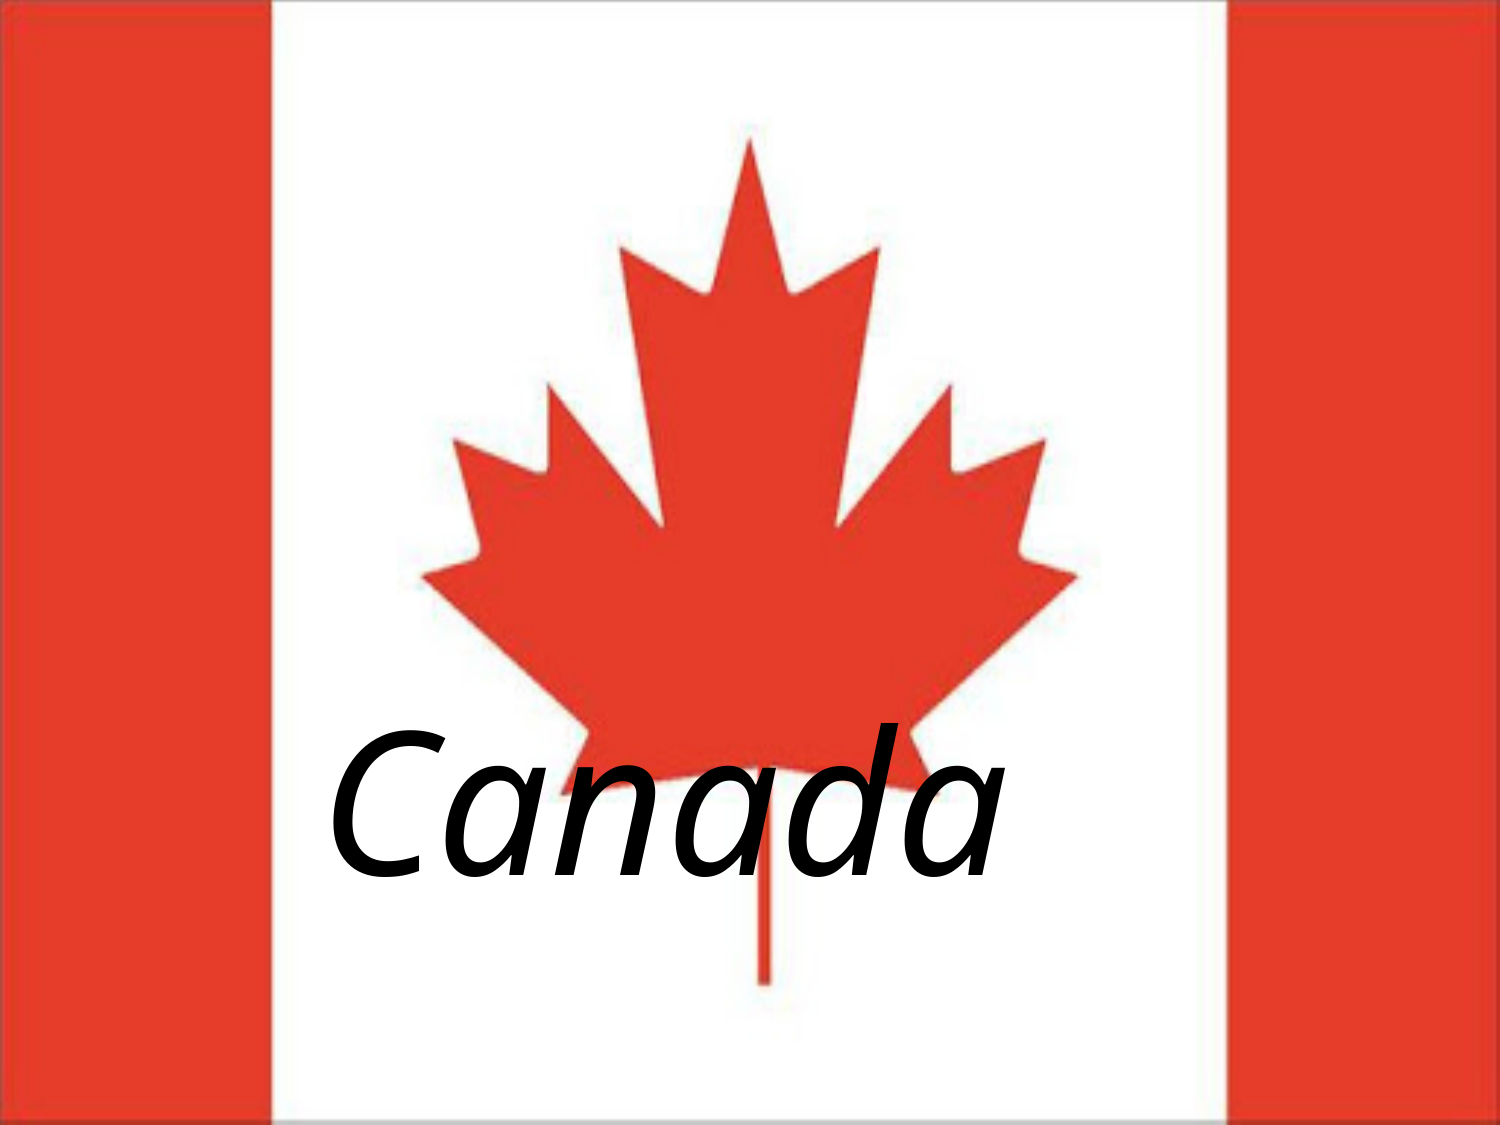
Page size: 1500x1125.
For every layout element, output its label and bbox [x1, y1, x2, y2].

list [0, 0, 1500, 1125]
